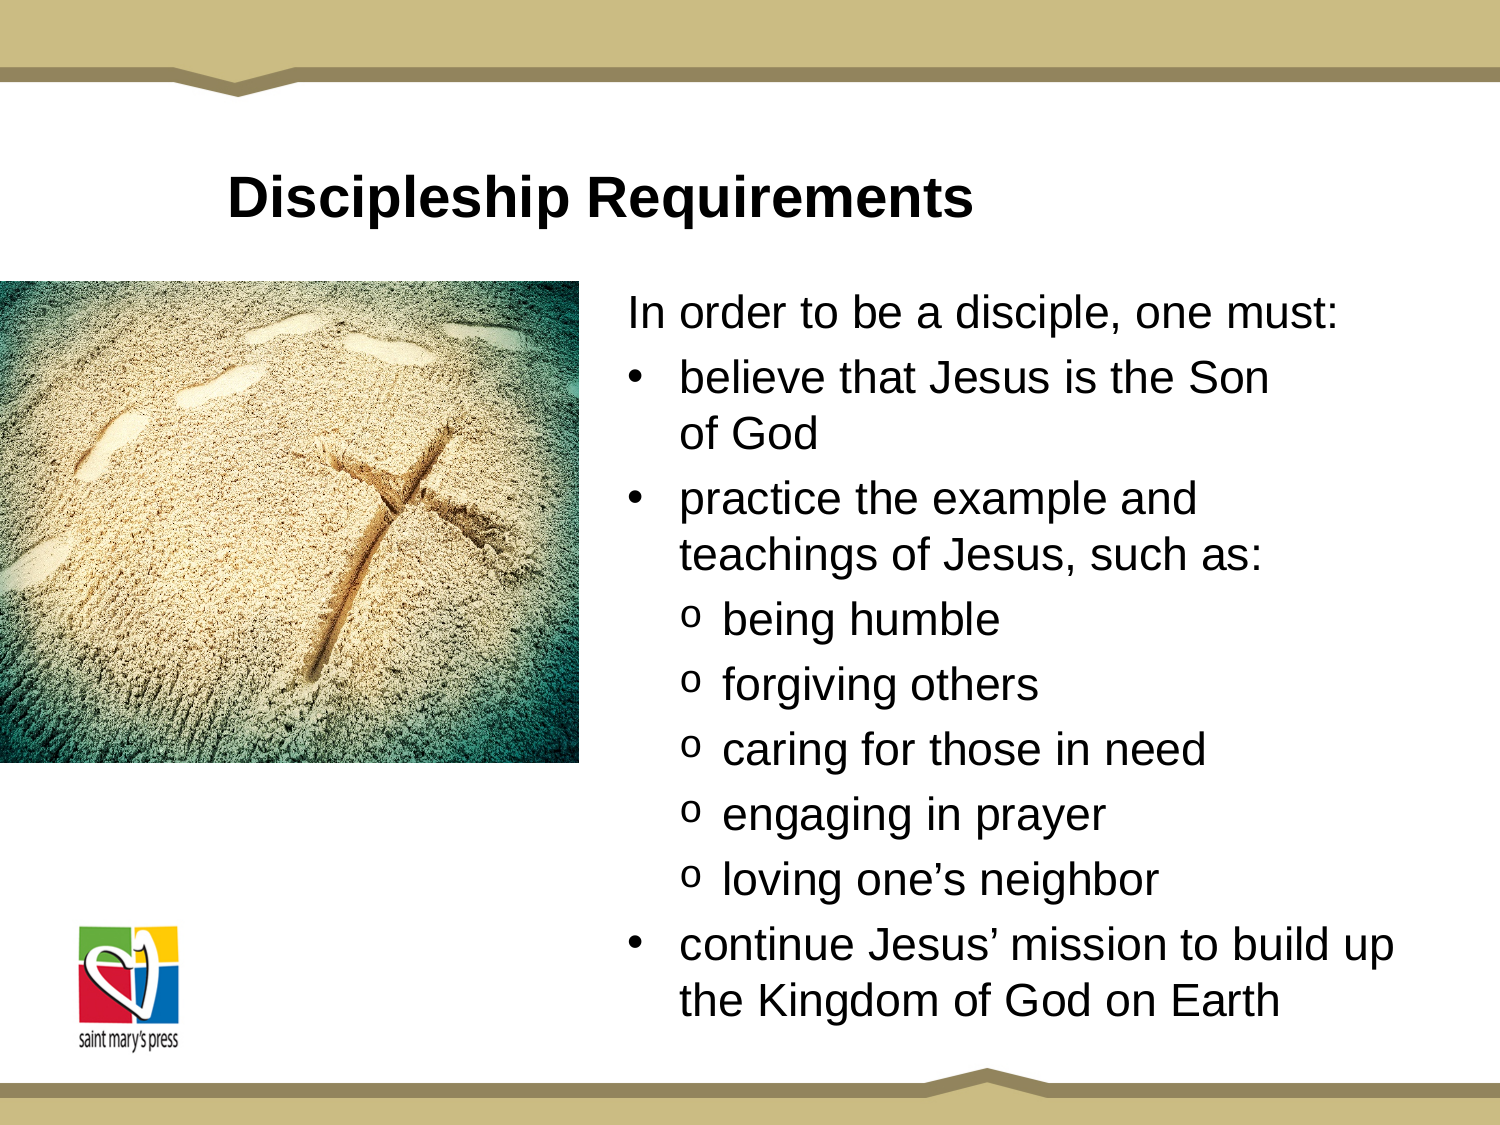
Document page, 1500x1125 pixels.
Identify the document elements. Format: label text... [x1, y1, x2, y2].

list In order to be a disciple, one must: believe that Jesus is the Son of God practice the example and teachings of Jesus, such as: being humble forgiving others caring for those in need engaging in prayer loving one’s neighbor continue Jesus’ mission to build up the Kingdom of God on Earth [612, 275, 1446, 1038]
picture [0, 0, 1500, 1125]
title Discipleship Requirements [212, 149, 1500, 238]
